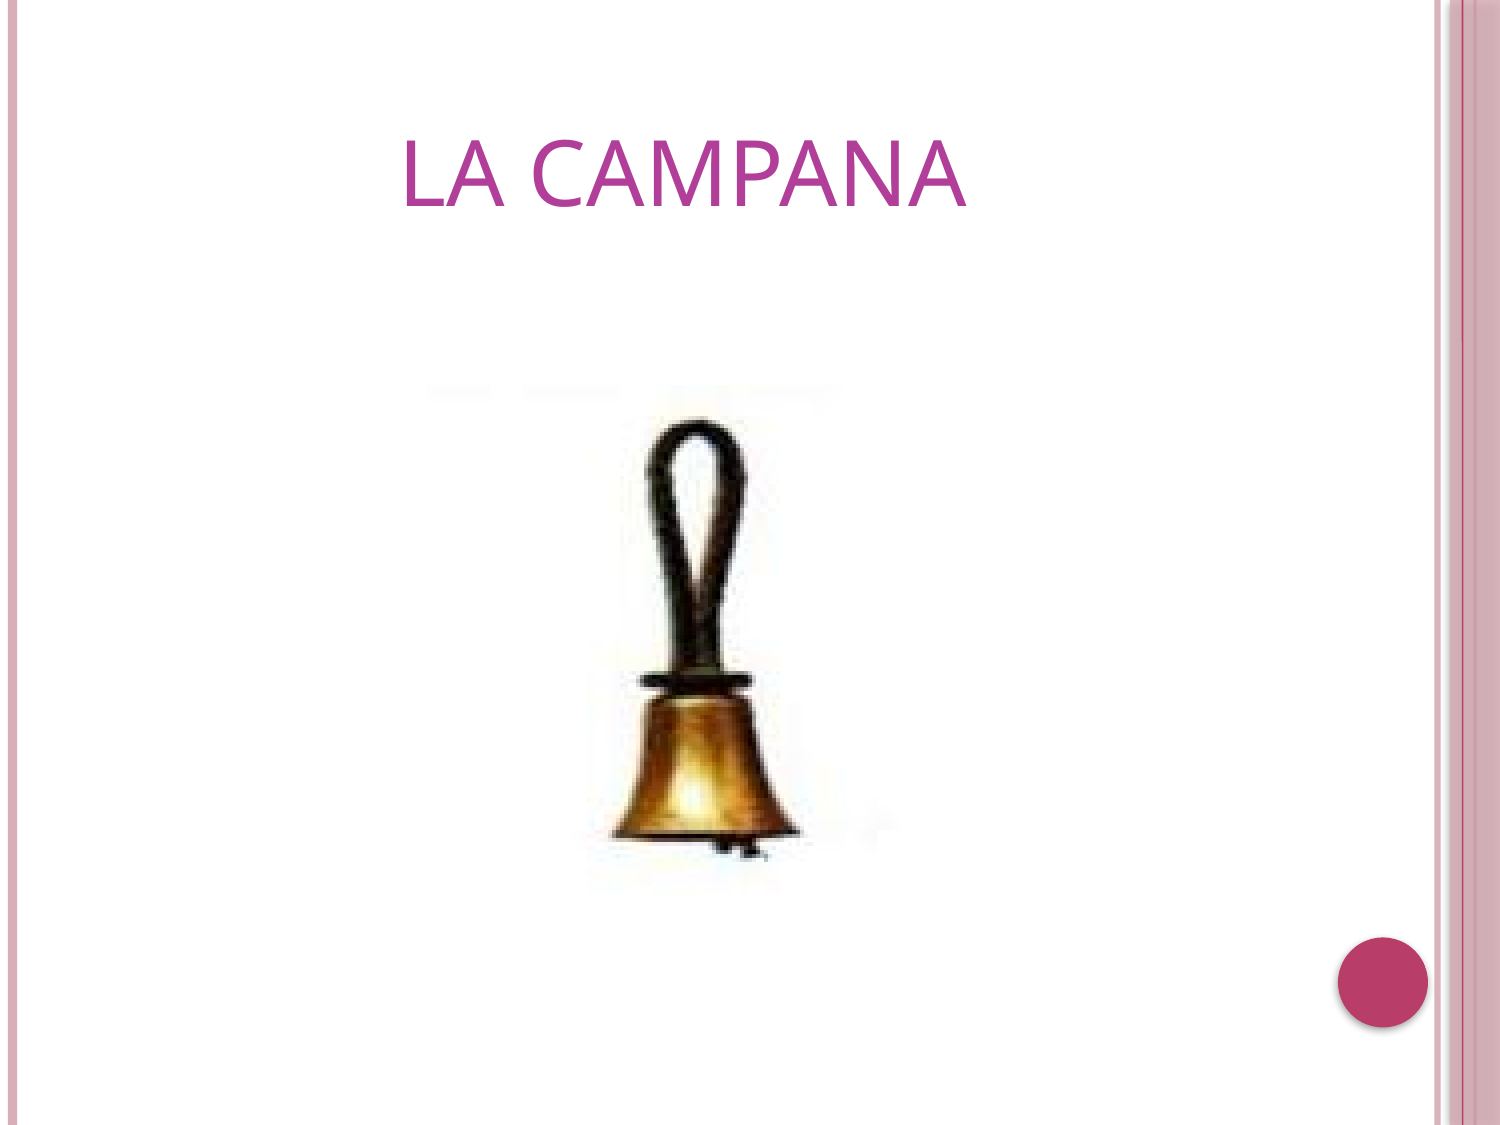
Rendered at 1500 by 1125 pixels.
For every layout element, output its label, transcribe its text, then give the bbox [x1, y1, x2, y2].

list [395, 384, 1023, 903]
title La campana [75, 45, 1300, 233]
